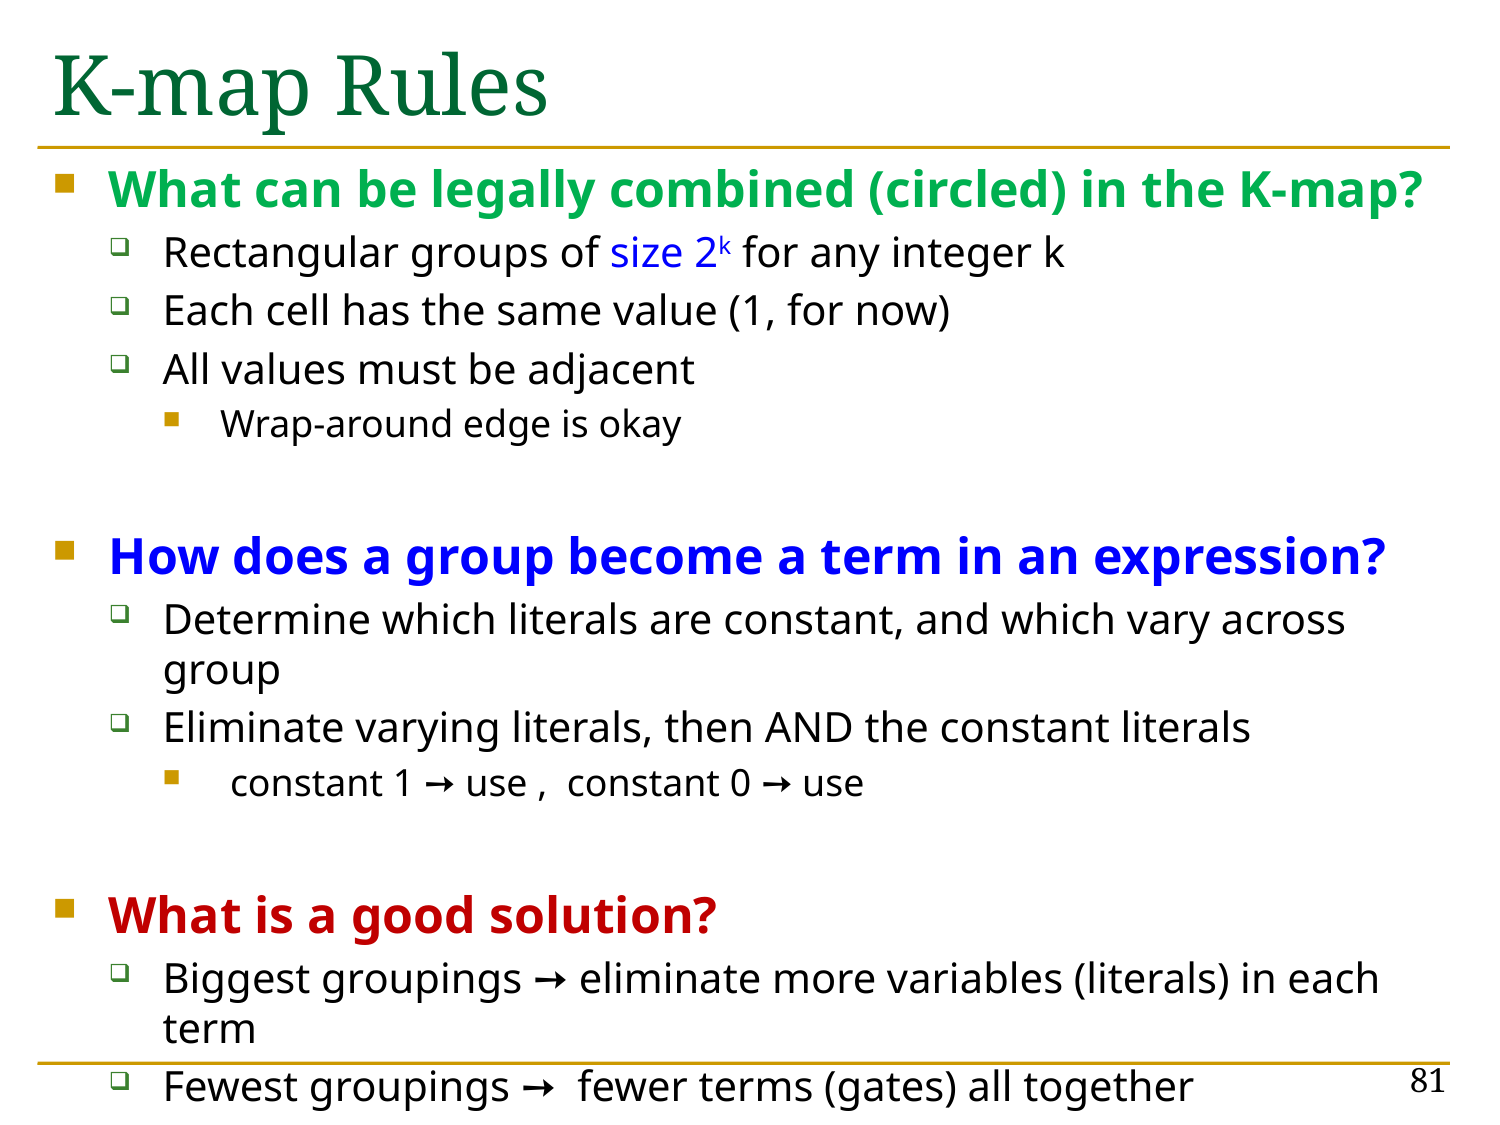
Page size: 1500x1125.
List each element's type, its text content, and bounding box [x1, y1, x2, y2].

slide_number 81 [1111, 1036, 1462, 1112]
title K-map Rules [37, 24, 1450, 200]
